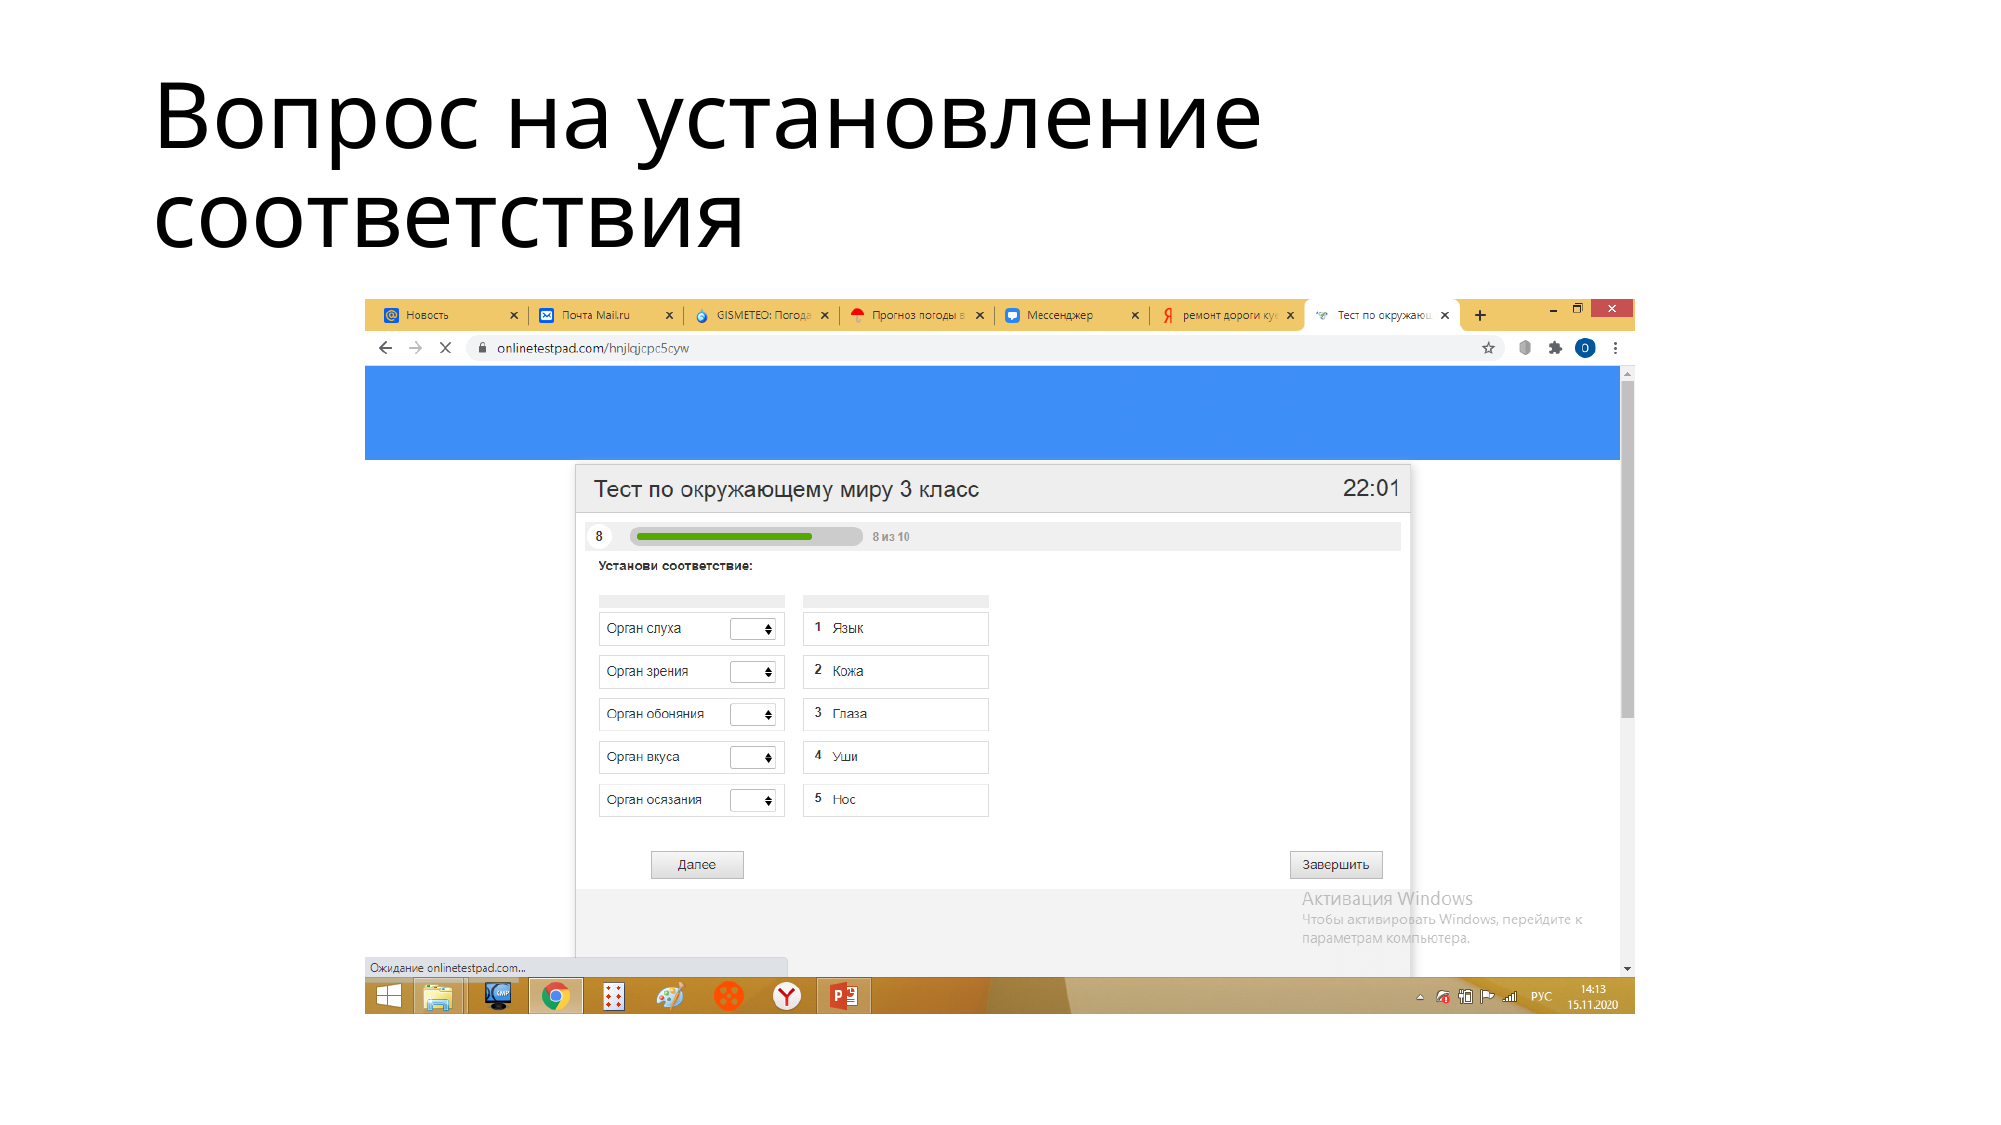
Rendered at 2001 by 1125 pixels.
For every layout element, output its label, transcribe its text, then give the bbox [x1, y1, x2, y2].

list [365, 299, 1635, 1014]
title Вопрос на установление соответствия [137, 59, 1863, 278]
